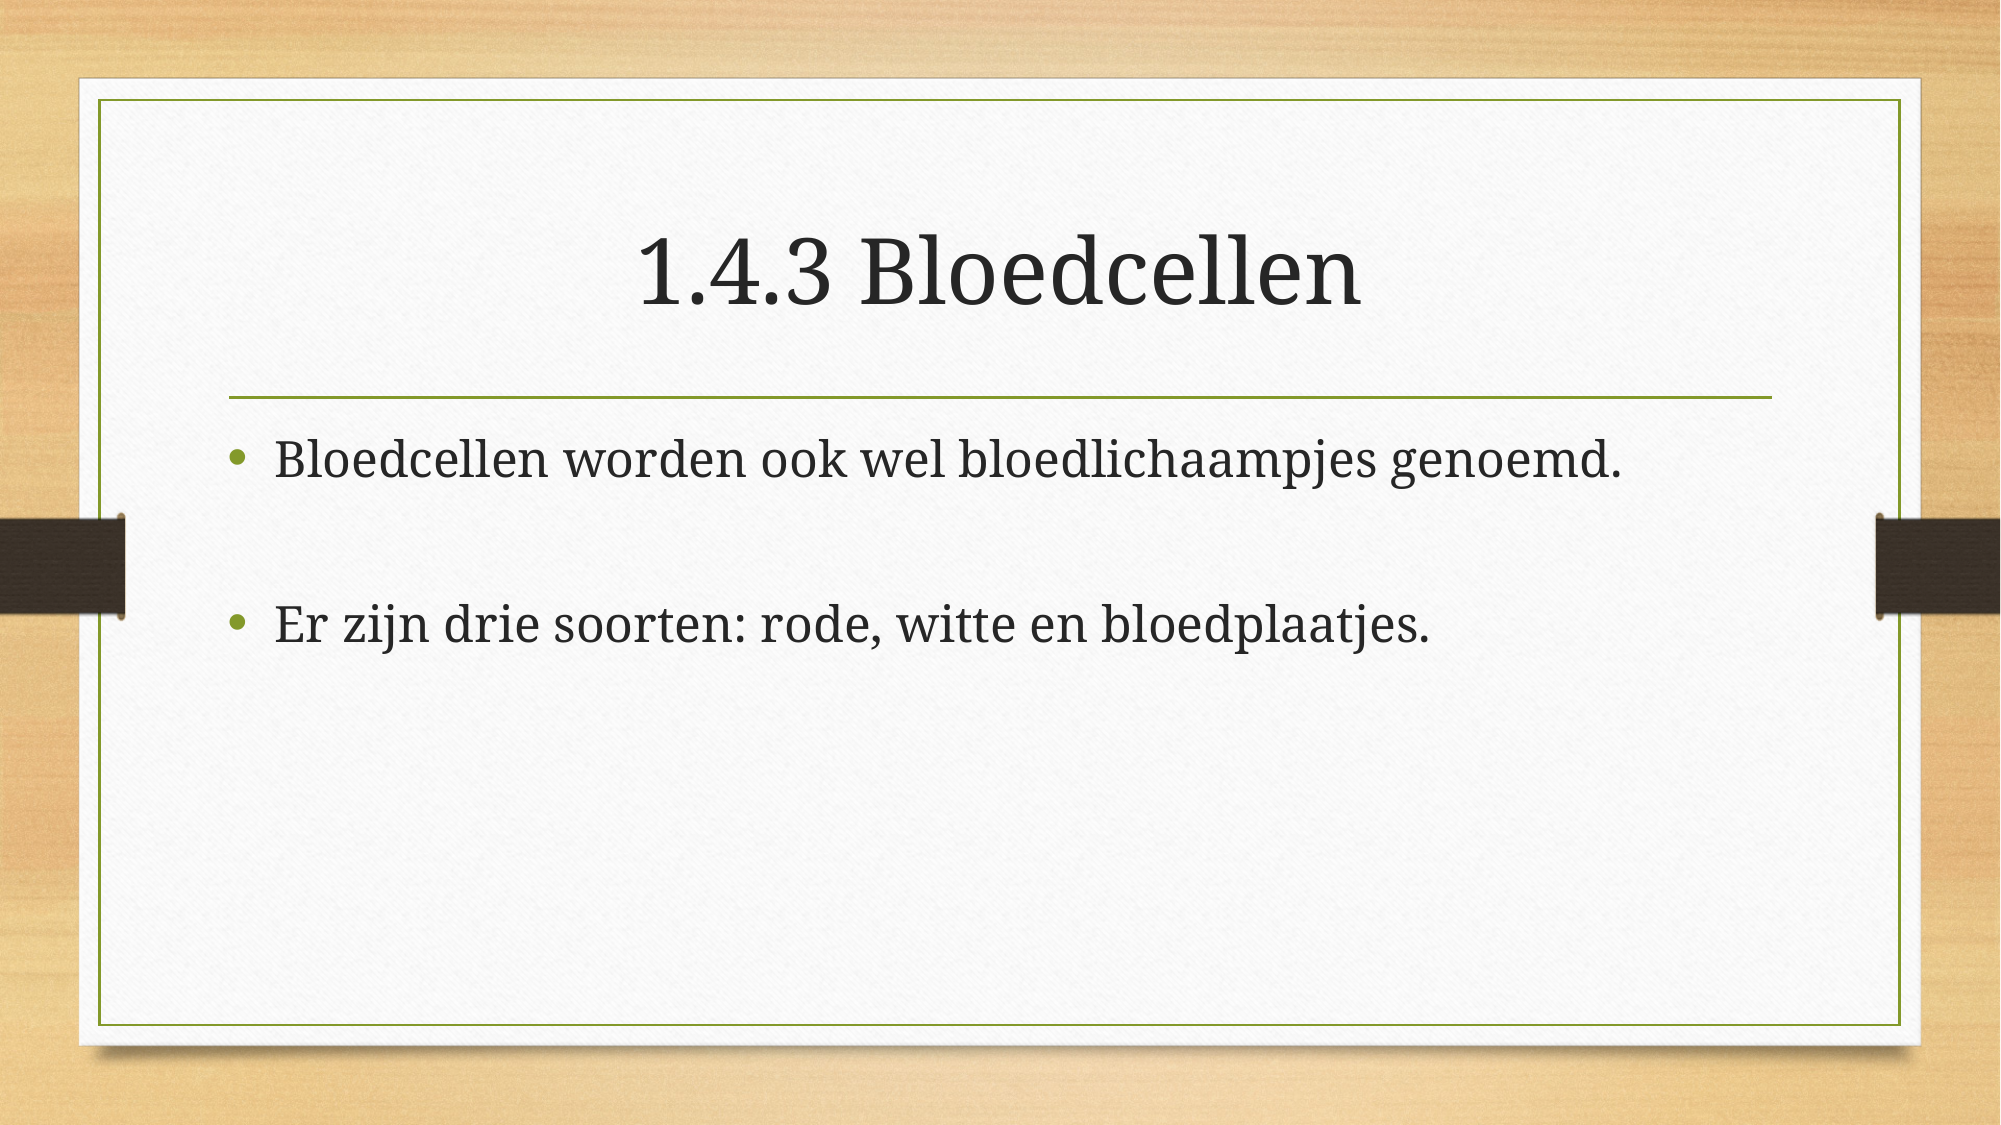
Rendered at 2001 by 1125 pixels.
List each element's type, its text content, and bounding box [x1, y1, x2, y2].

title 1.4.3 Bloedcellen [212, 161, 1788, 375]
list Bloedcellen worden ook wel bloedlichaampjes genoemd. Er zijn drie soorten: rode, witte en bloedplaatjes. [212, 419, 1788, 964]
picture [0, 0, 2001, 1125]
